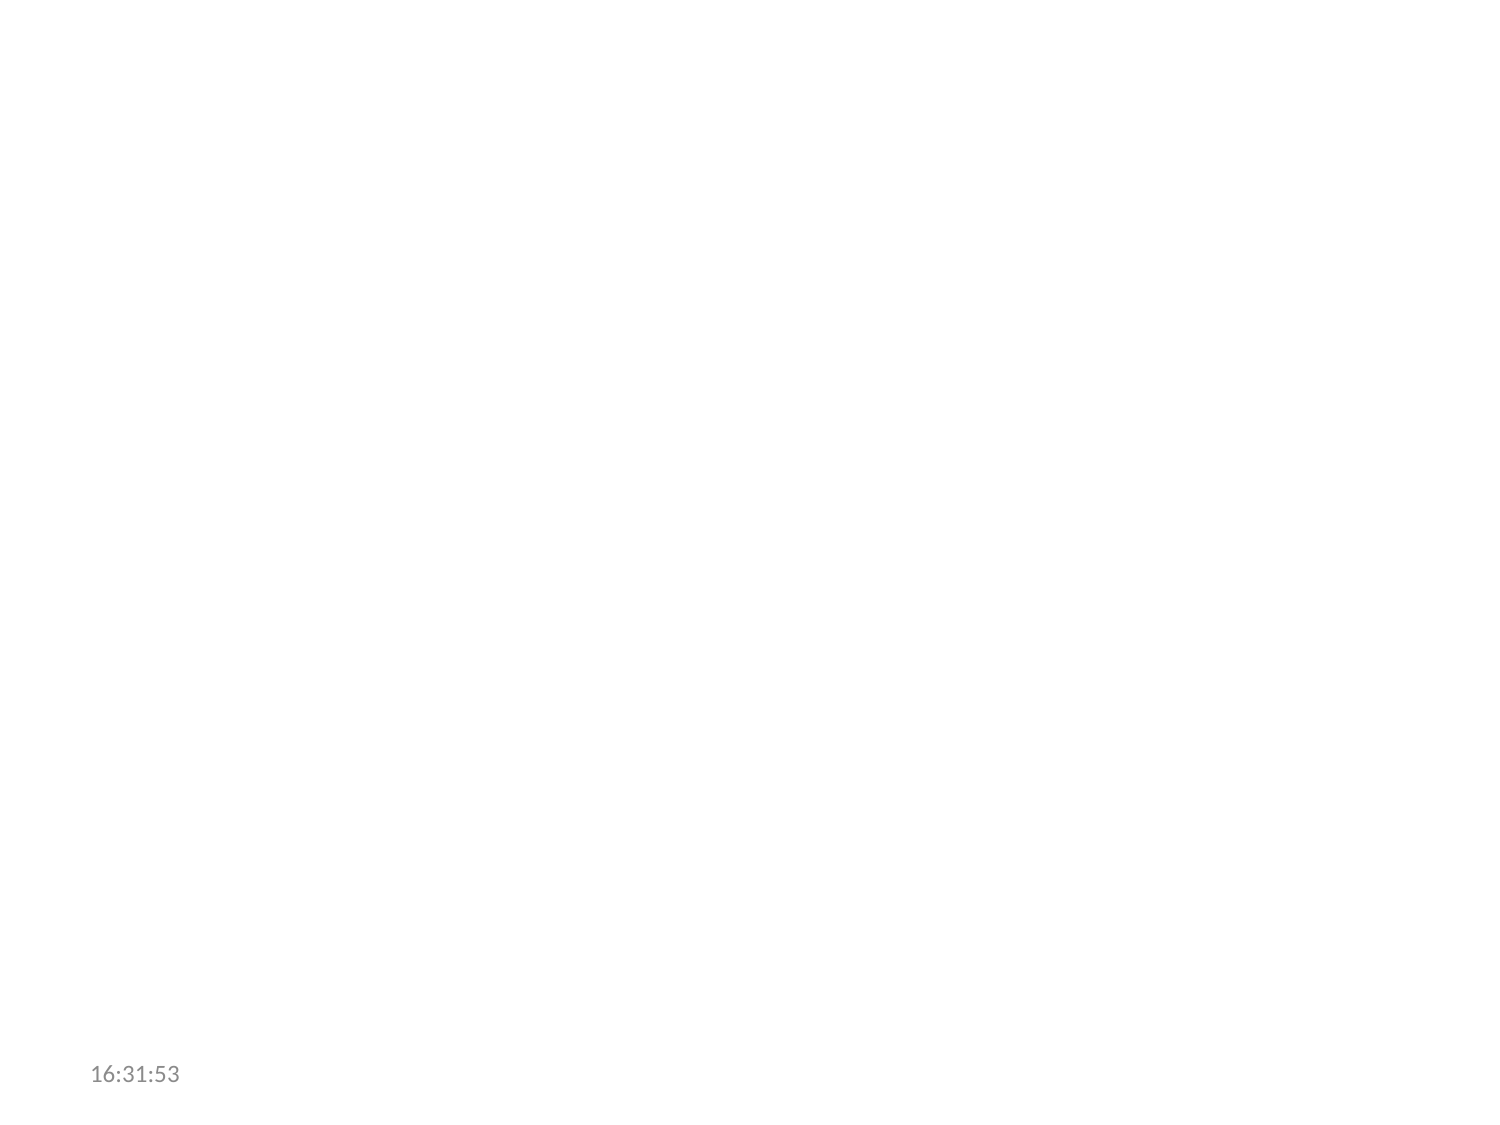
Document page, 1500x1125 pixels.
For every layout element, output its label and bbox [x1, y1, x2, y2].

slide_number [75, 1042, 425, 1103]
